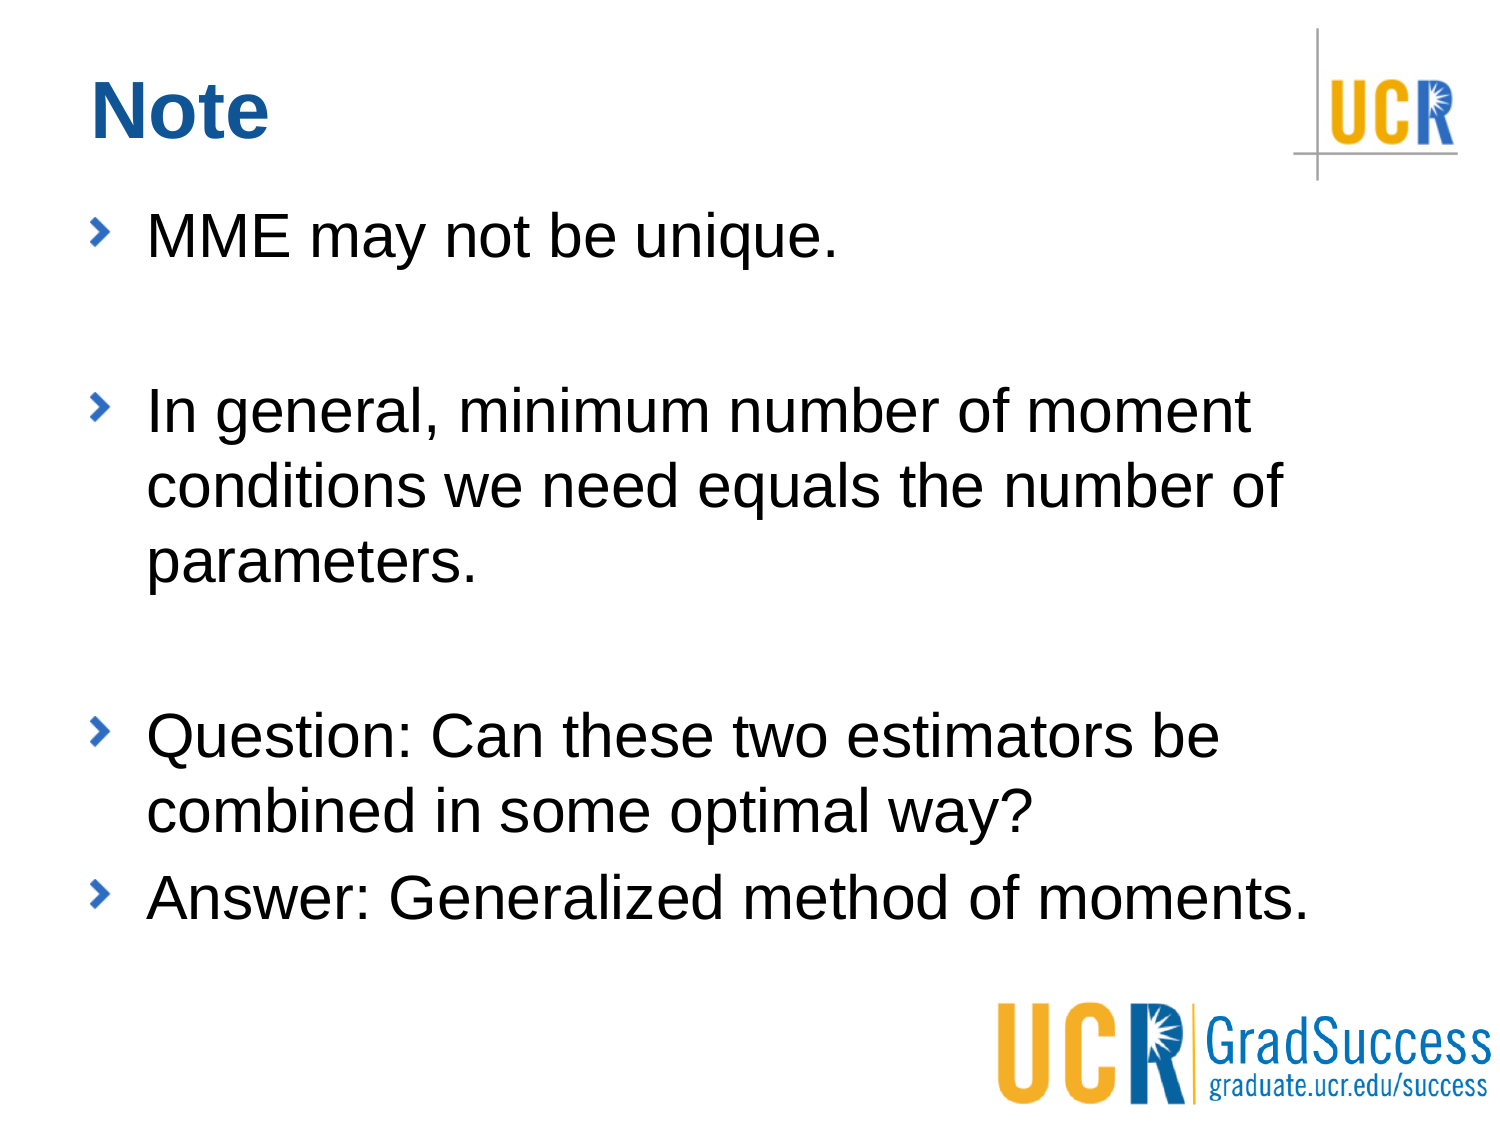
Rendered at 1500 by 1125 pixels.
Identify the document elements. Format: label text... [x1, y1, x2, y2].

picture [90, 217, 114, 248]
title Note [75, 37, 1300, 163]
picture [90, 879, 114, 910]
picture [1282, 0, 1500, 196]
picture [90, 392, 114, 423]
picture [90, 716, 114, 748]
list MME may not be unique. In general, minimum number of moment conditions we need equals the number of parameters. Question: Can these two estimators be combined in some optimal way? Answer: Generalized method of moments. [75, 187, 1425, 1025]
